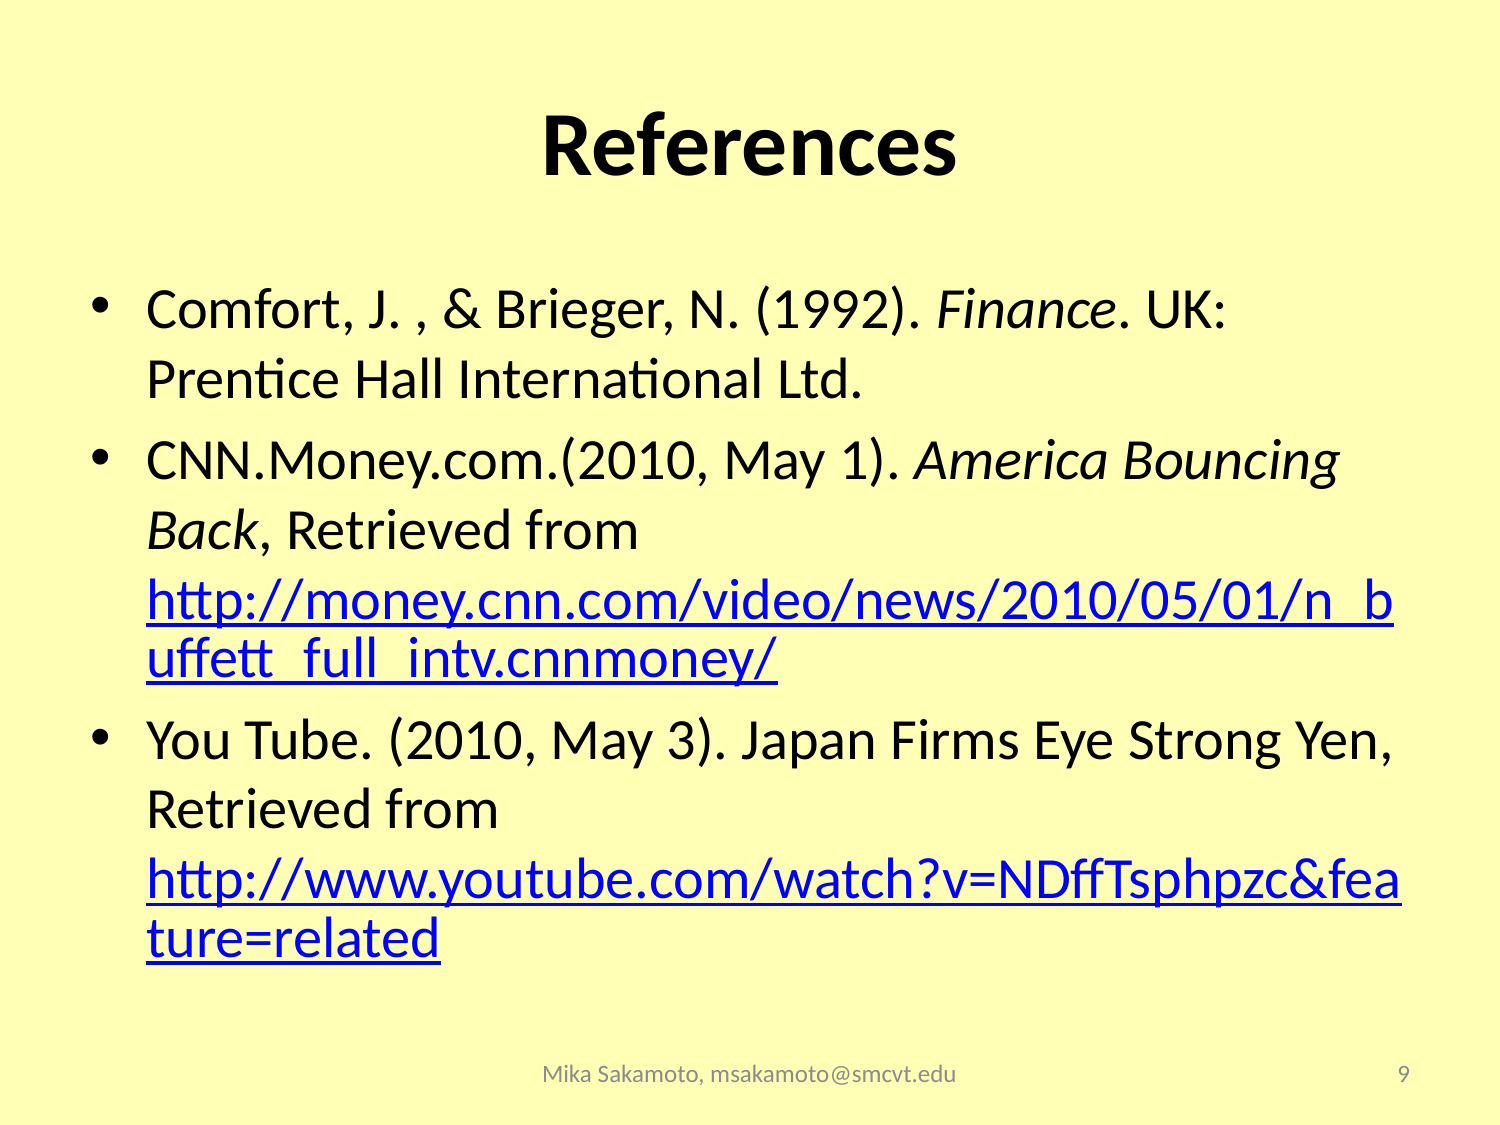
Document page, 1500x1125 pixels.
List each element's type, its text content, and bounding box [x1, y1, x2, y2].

list Comfort, J. , & Brieger, N. (1992). Finance. UK: Prentice Hall International Ltd. CNN.Money.com.(2010, May 1). America Bouncing Back, Retrieved from http://money.cnn.com/video/news/2010/05/01/n_buffett_full_intv.cnnmoney/ You Tube. (2010, May 3). Japan Firms Eye Strong Yen, Retrieved from http://www.youtube.com/watch?v=NDffTsphpzc&feature=related [75, 262, 1425, 1038]
title References [75, 45, 1425, 233]
slide_number 9 [1074, 1042, 1425, 1103]
footer Mika Sakamoto, msakamoto@smcvt.edu [512, 1042, 988, 1103]
